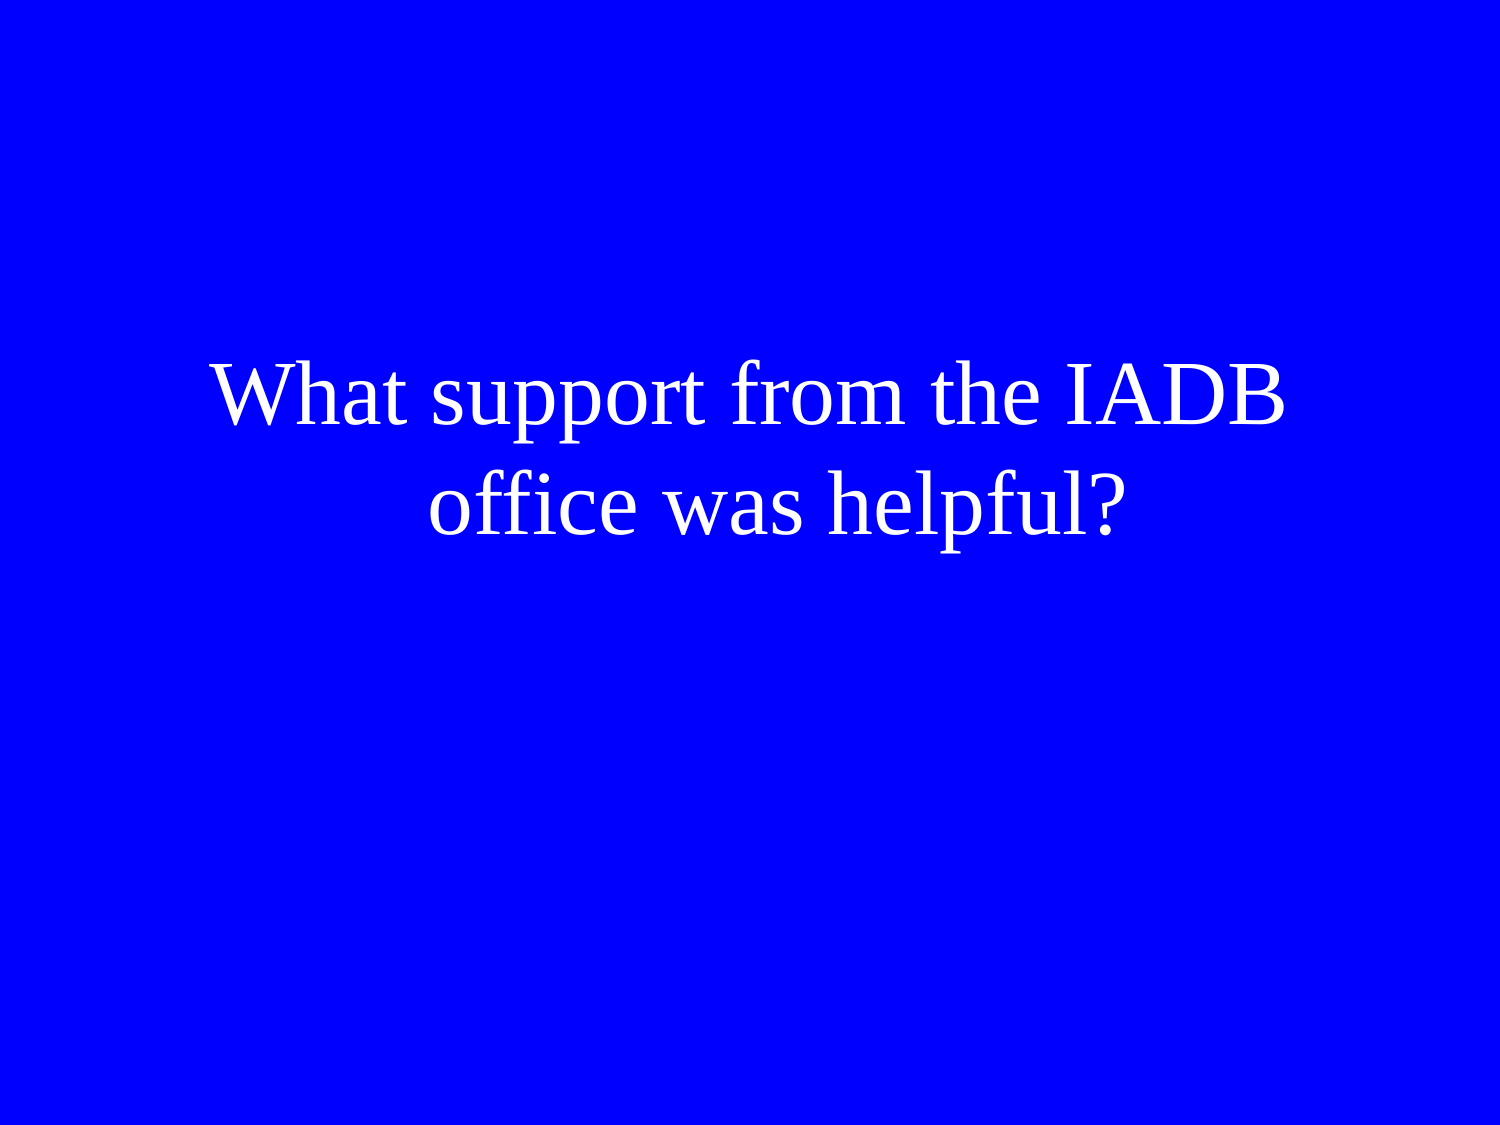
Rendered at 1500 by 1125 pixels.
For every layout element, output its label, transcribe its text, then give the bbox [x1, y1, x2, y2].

list What support from the IADB office was helpful? [112, 324, 1388, 1001]
